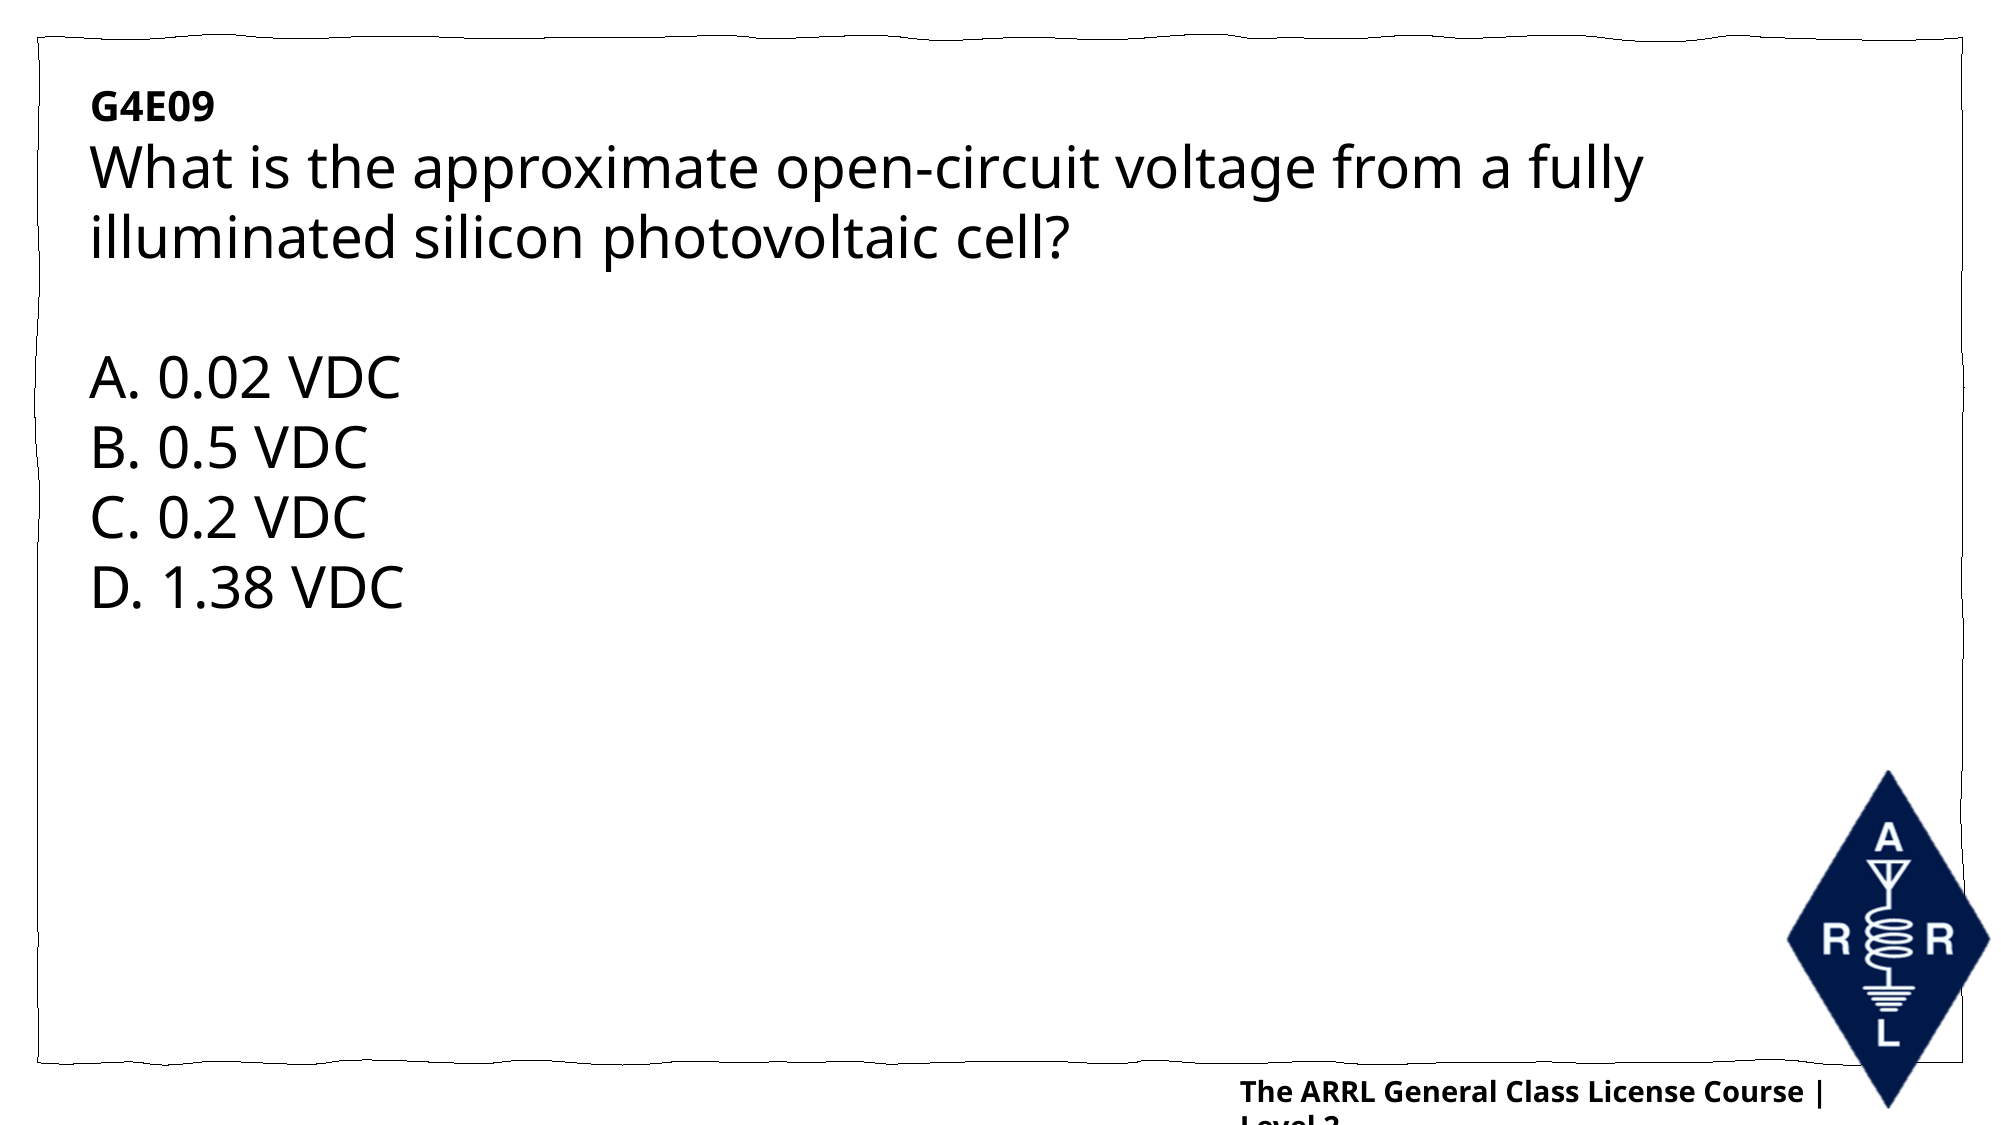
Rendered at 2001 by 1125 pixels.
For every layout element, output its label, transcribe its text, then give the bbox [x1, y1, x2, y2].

text_box G4E09 What is the approximate open-circuit voltage from a fully illuminated silicon photovoltaic cell? A. 0.02 VDC B. 0.5 VDC C. 0.2 VDC D. 1.38 VDC [75, 72, 1850, 628]
picture [1773, 752, 1999, 1125]
